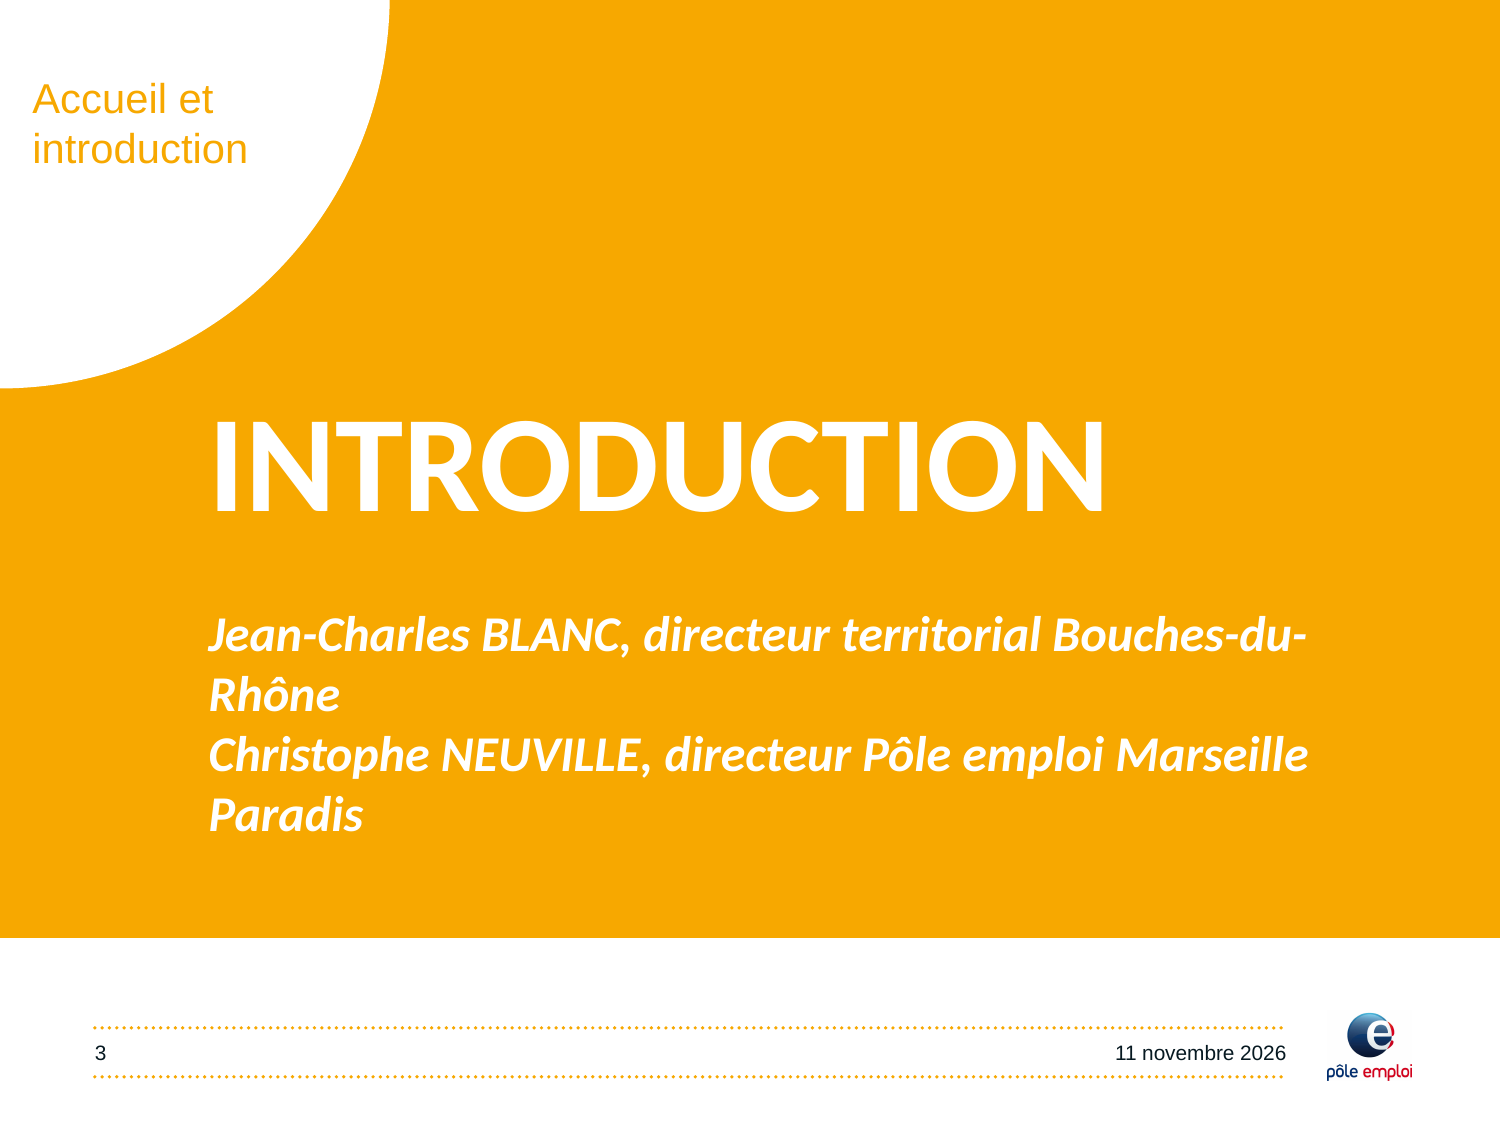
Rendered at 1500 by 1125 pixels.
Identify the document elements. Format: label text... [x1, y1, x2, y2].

title INTRODUCTION Jean-Charles BLANC, directeur territorial Bouches-du-Rhône Christophe NEUVILLE, directeur Pôle emploi Marseille Paradis [0, 374, 1413, 885]
slide_number 3 [94, 1027, 216, 1077]
picture [1327, 1010, 1412, 1081]
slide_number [944, 1027, 1287, 1077]
